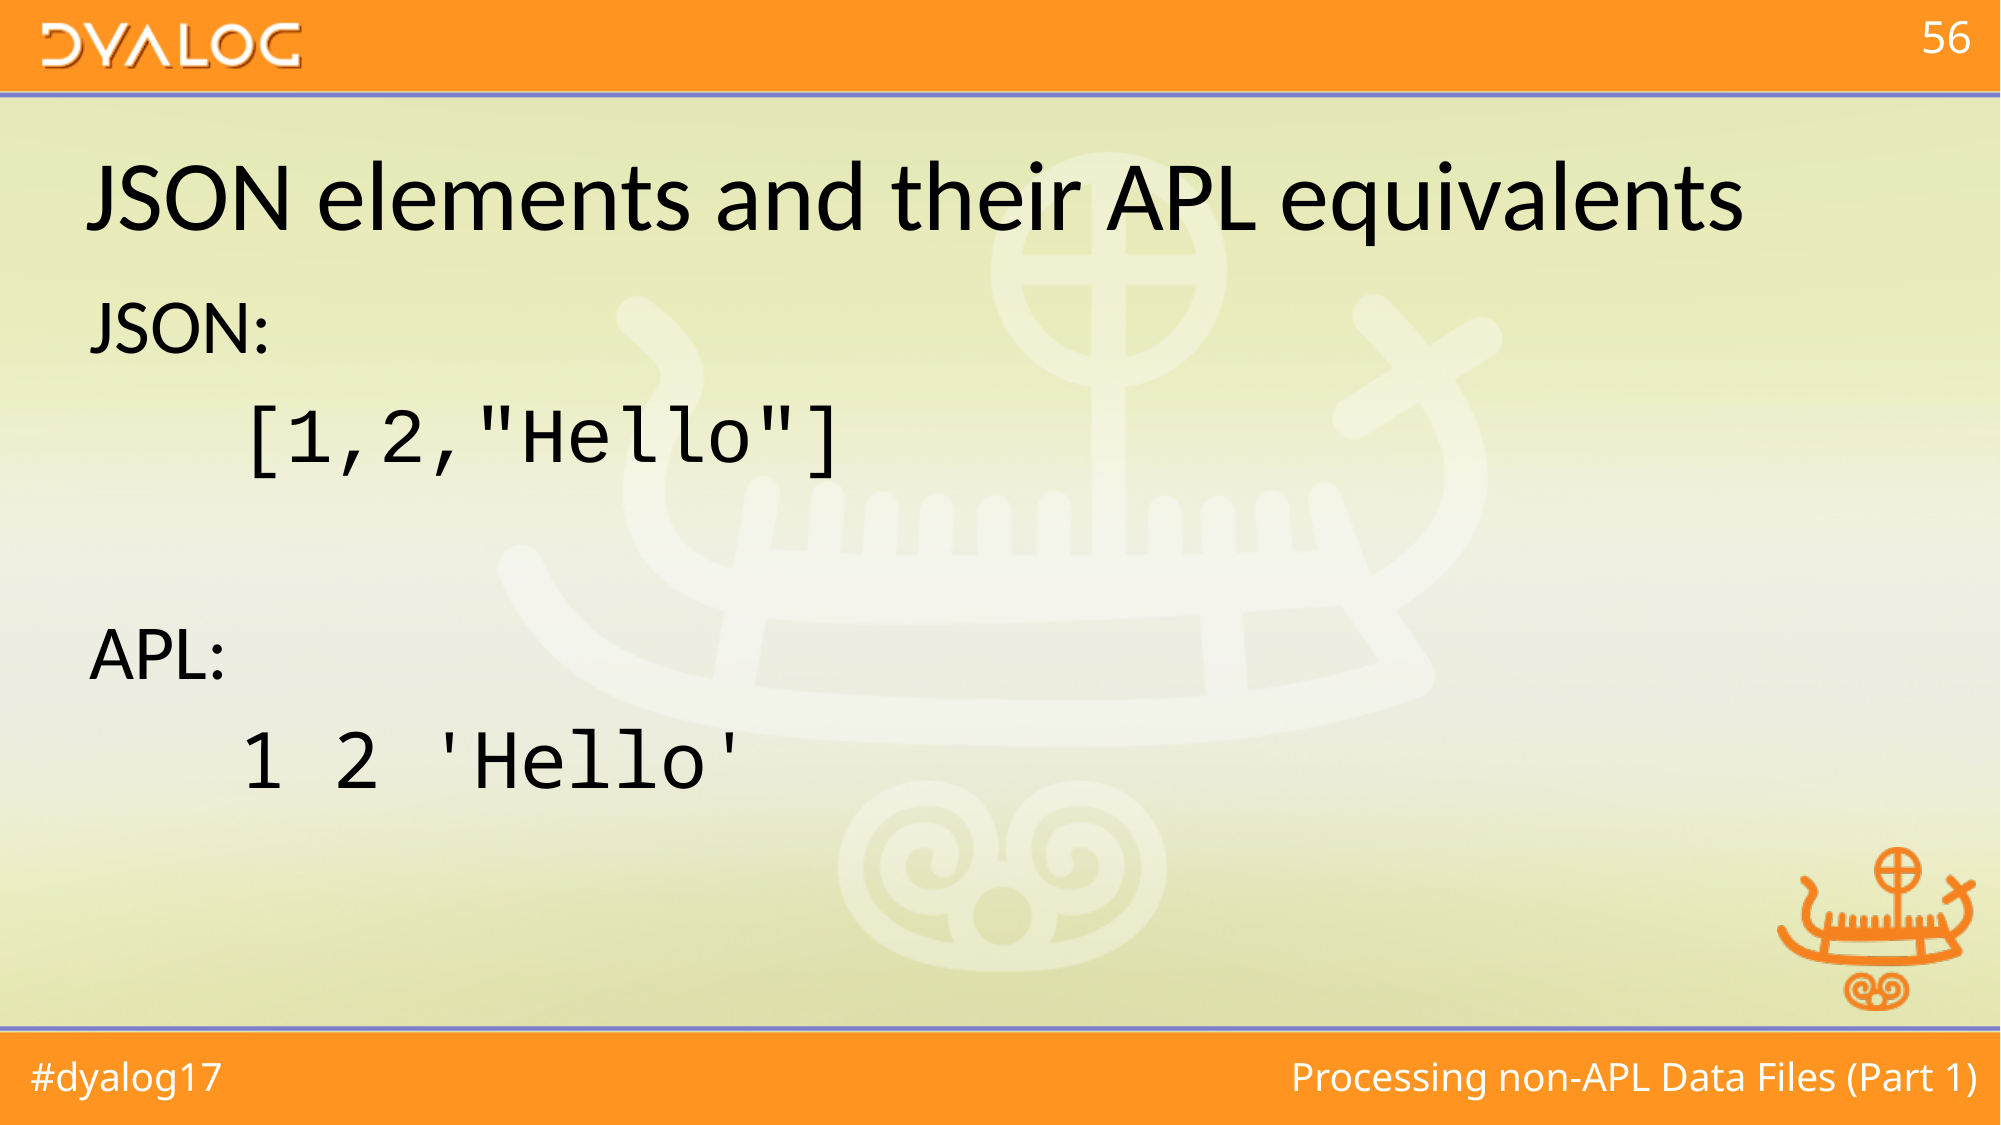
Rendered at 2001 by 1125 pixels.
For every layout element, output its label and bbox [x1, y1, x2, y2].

list [74, 267, 1426, 1011]
title [70, 125, 1900, 256]
picture [0, 0, 2001, 1125]
